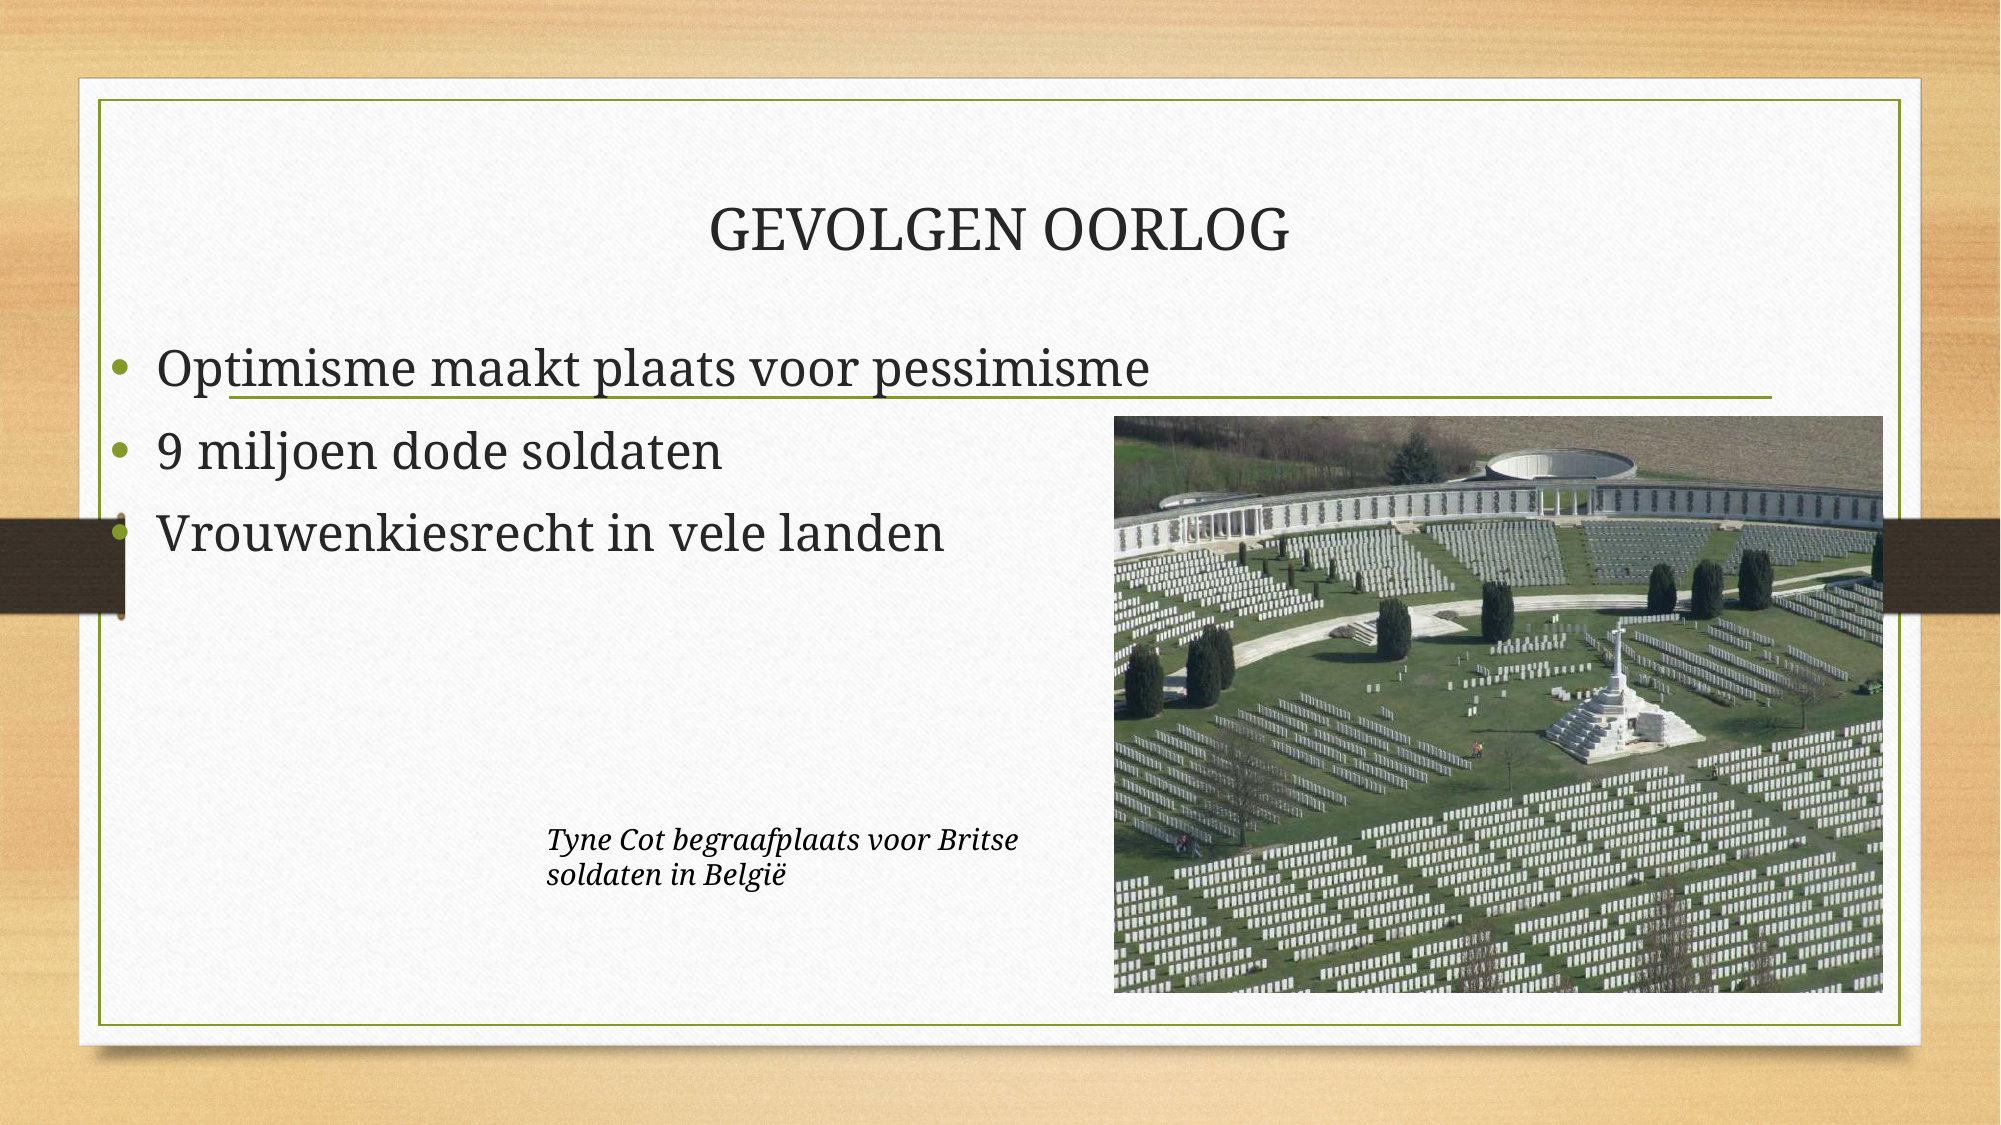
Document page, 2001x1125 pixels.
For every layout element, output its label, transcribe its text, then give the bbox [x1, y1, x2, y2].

picture [0, 0, 2001, 1125]
title GEVOLGEN OORLOG [212, 113, 1788, 271]
text_box Tyne Cot begraafplaats voor Britse soldaten in België [531, 814, 1101, 899]
list Optimisme maakt plaats voor pessimisme 9 miljoen dode soldaten Vrouwenkiesrecht in vele landen [94, 329, 1788, 1125]
